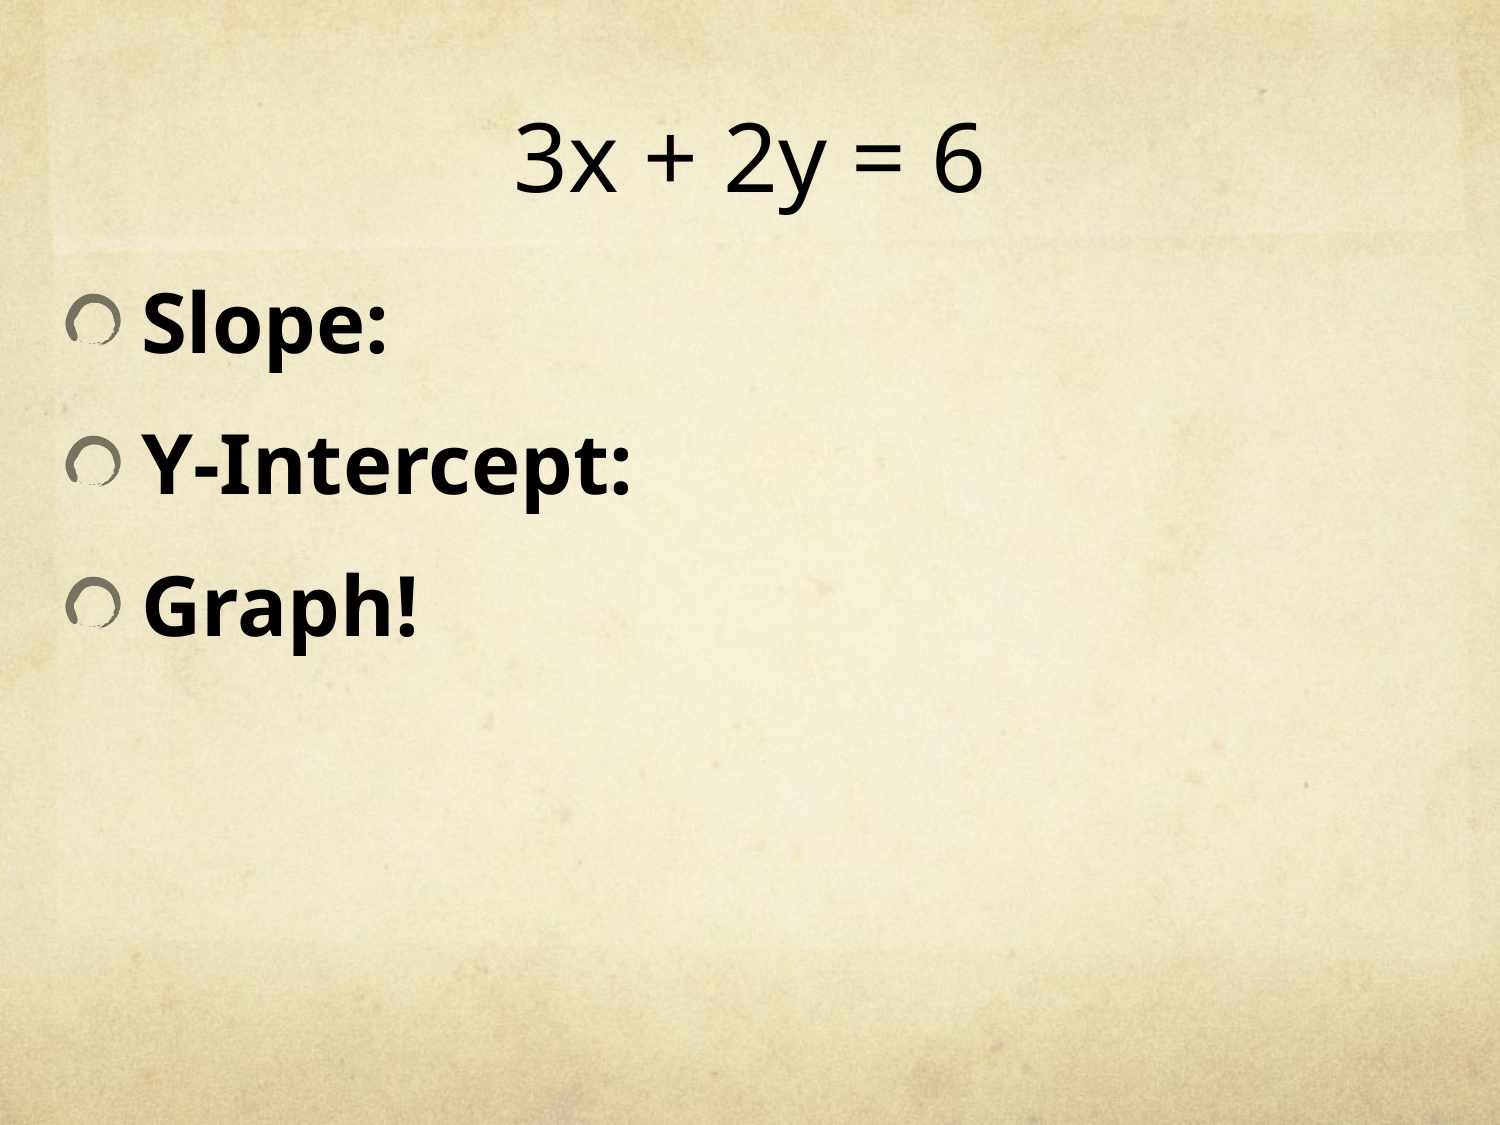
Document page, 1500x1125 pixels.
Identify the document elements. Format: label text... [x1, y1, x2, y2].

picture [0, 0, 1500, 1125]
text_box Slope: Y-Intercept: Graph! [50, 262, 1363, 1013]
title 3x + 2y = 6 [150, 82, 1350, 225]
